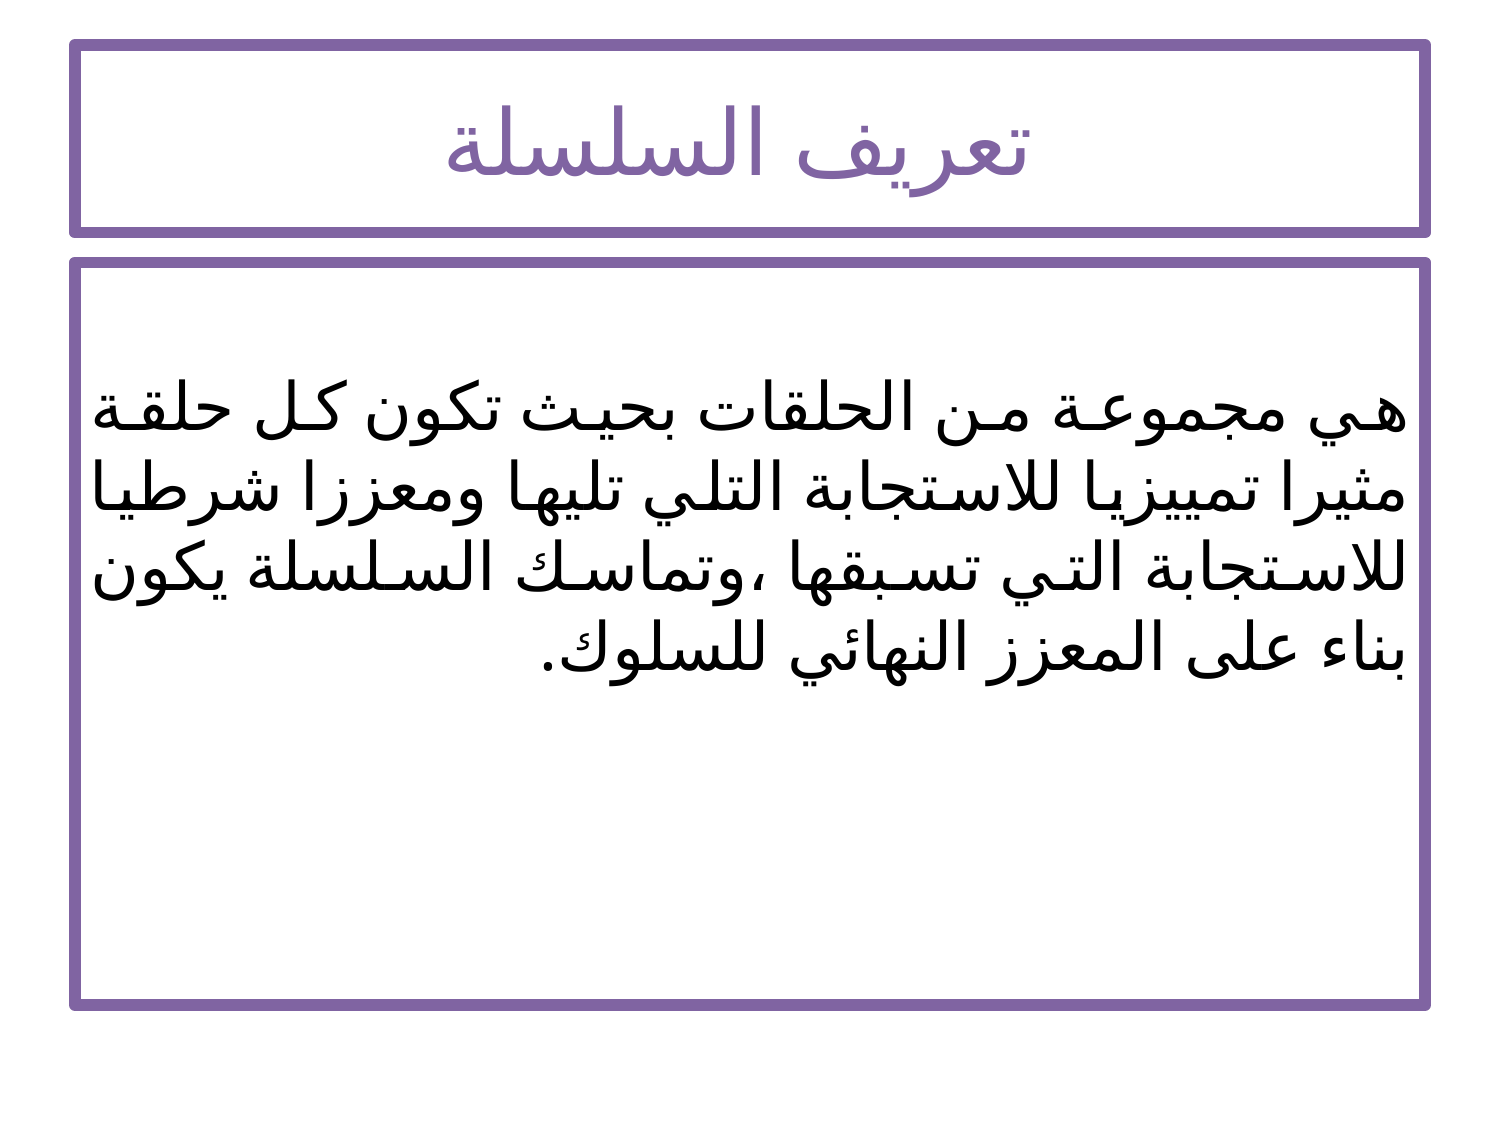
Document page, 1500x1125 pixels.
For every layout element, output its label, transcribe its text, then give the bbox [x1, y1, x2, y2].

list هي مجموعة من الحلقات بحيث تكون كل حلقة مثيرا تمييزيا للاستجابة التلي تليها ومعززا شرطيا للاستجابة التي تسبقها ،وتماسك السلسلة يكون بناء على المعزز النهائي للسلوك. [75, 262, 1425, 1005]
title تعريف السلسلة [75, 45, 1425, 233]
